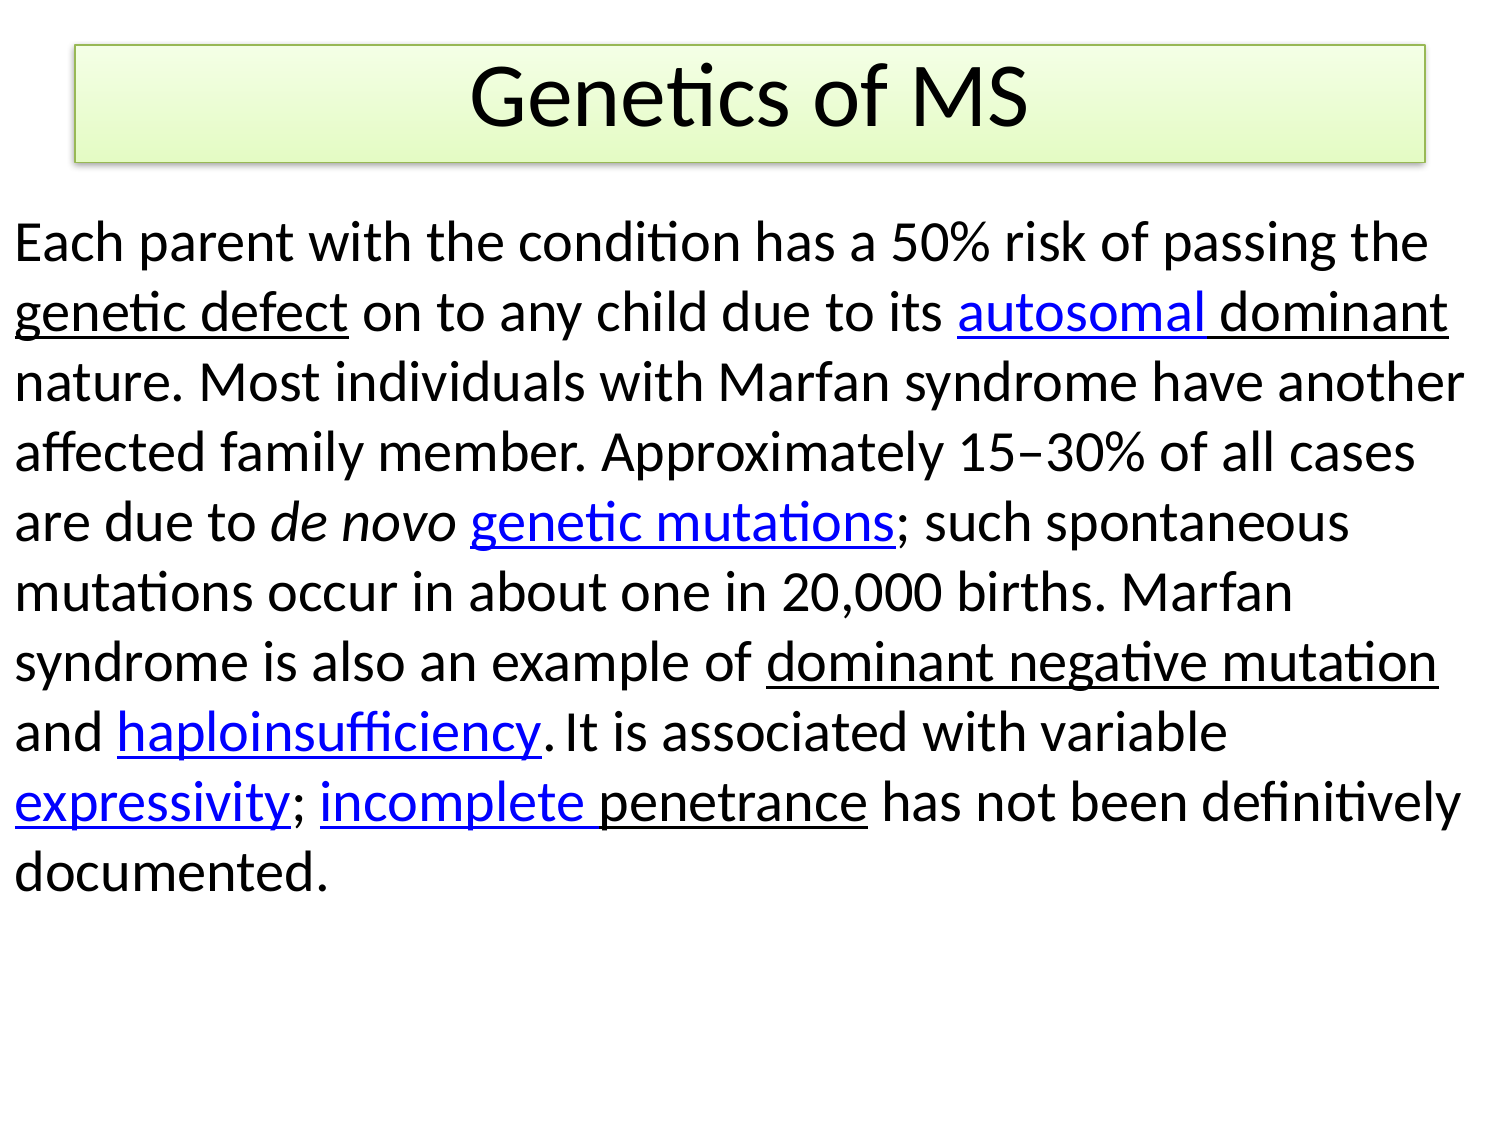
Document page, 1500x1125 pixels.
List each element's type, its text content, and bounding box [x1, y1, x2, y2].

title Genetics of MS [74, 44, 1426, 163]
text_box Each parent with the condition has a 50% risk of passing the genetic defect on to any child due to its autosomal dominant nature. Most individuals with Marfan syndrome have another affected family member. Approximately 15–30% of all cases are due to de novo genetic mutations; such spontaneous mutations occur in about one in 20,000 births. Marfan syndrome is also an example of dominant negative mutation and haploinsufficiency. It is associated with variable expressivity; incomplete penetrance has not been definitively documented. [0, 196, 1500, 911]
